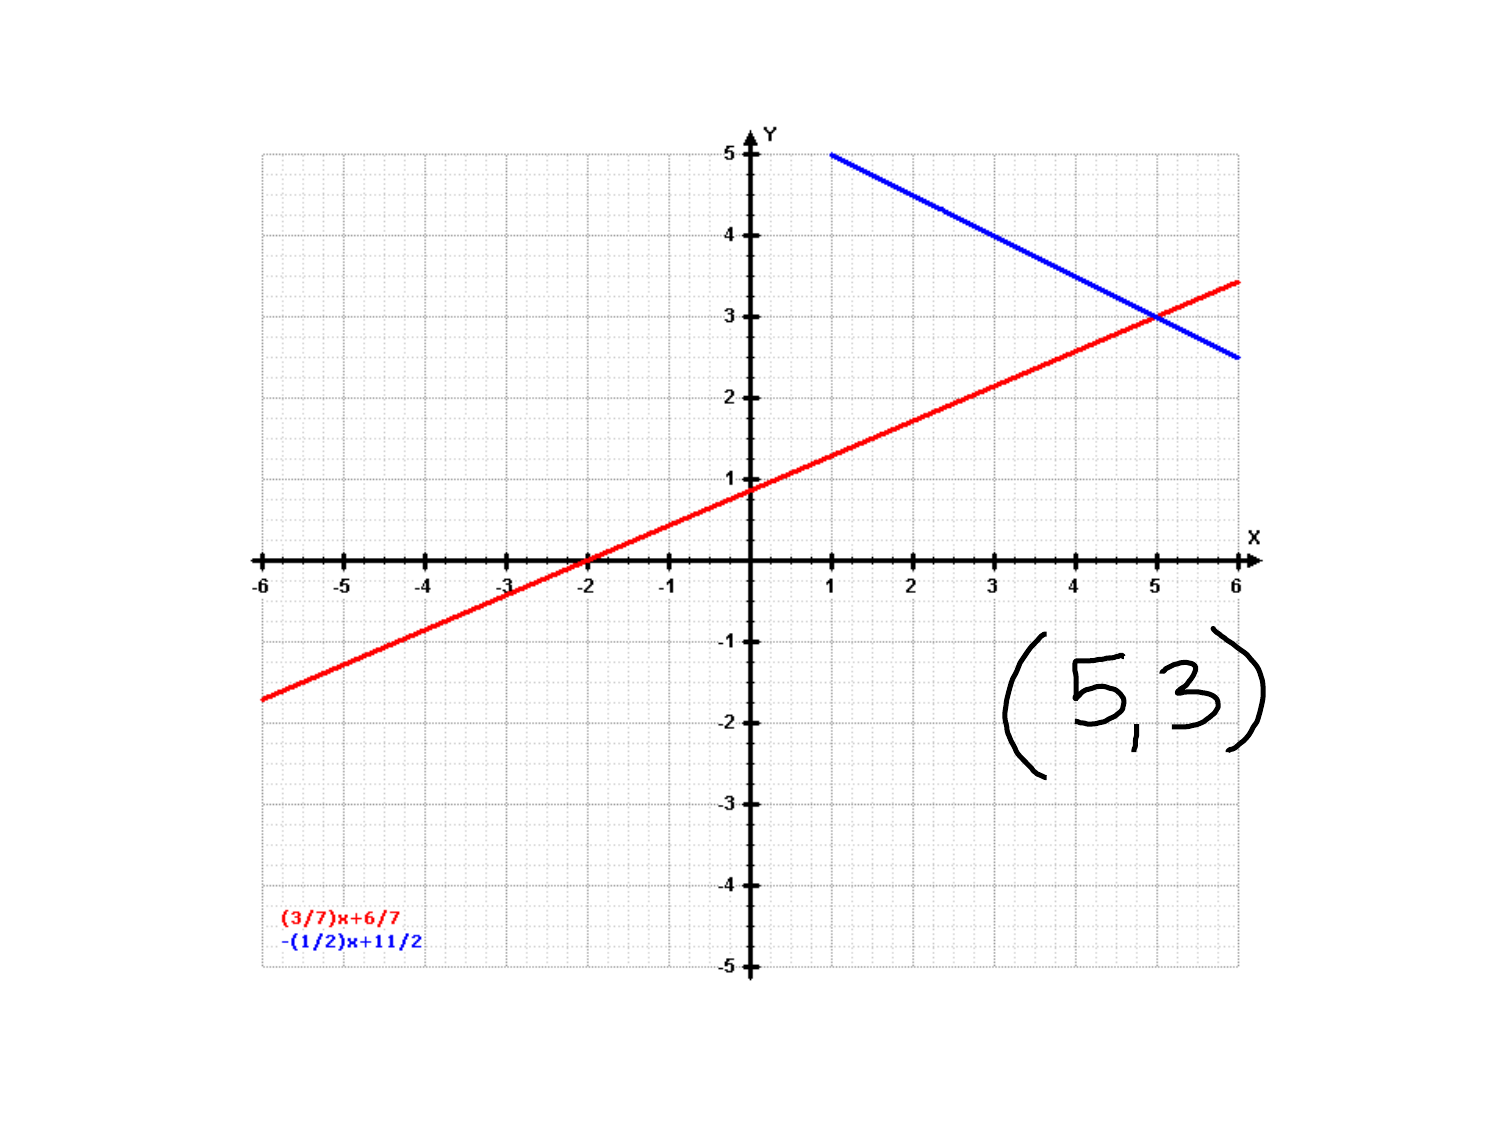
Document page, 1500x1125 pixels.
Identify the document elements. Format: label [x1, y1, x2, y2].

picture [226, 120, 1274, 1005]
text_box [1004, 628, 1264, 778]
